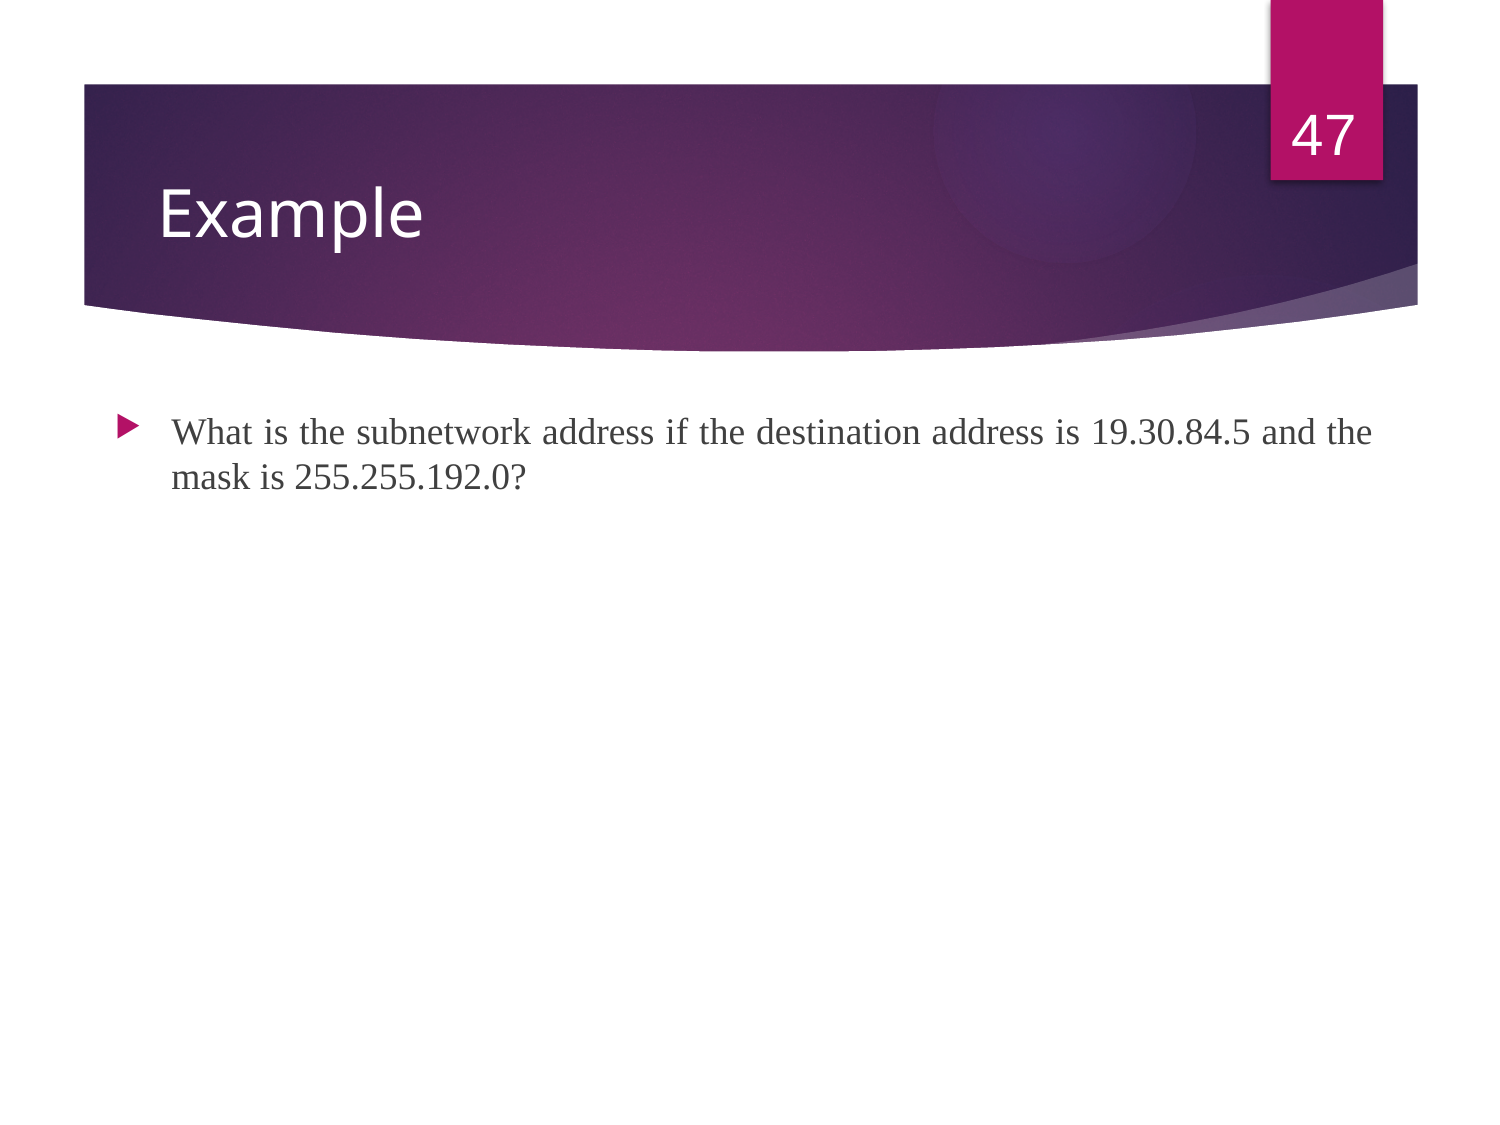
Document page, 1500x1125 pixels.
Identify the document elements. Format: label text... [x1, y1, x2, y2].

list What is the subnetwork address if the destination address is 19.30.84.5 and the mask is 255.255.192.0? [99, 399, 1390, 980]
slide_number 47 [1259, 48, 1390, 175]
title Example [142, 152, 1183, 269]
